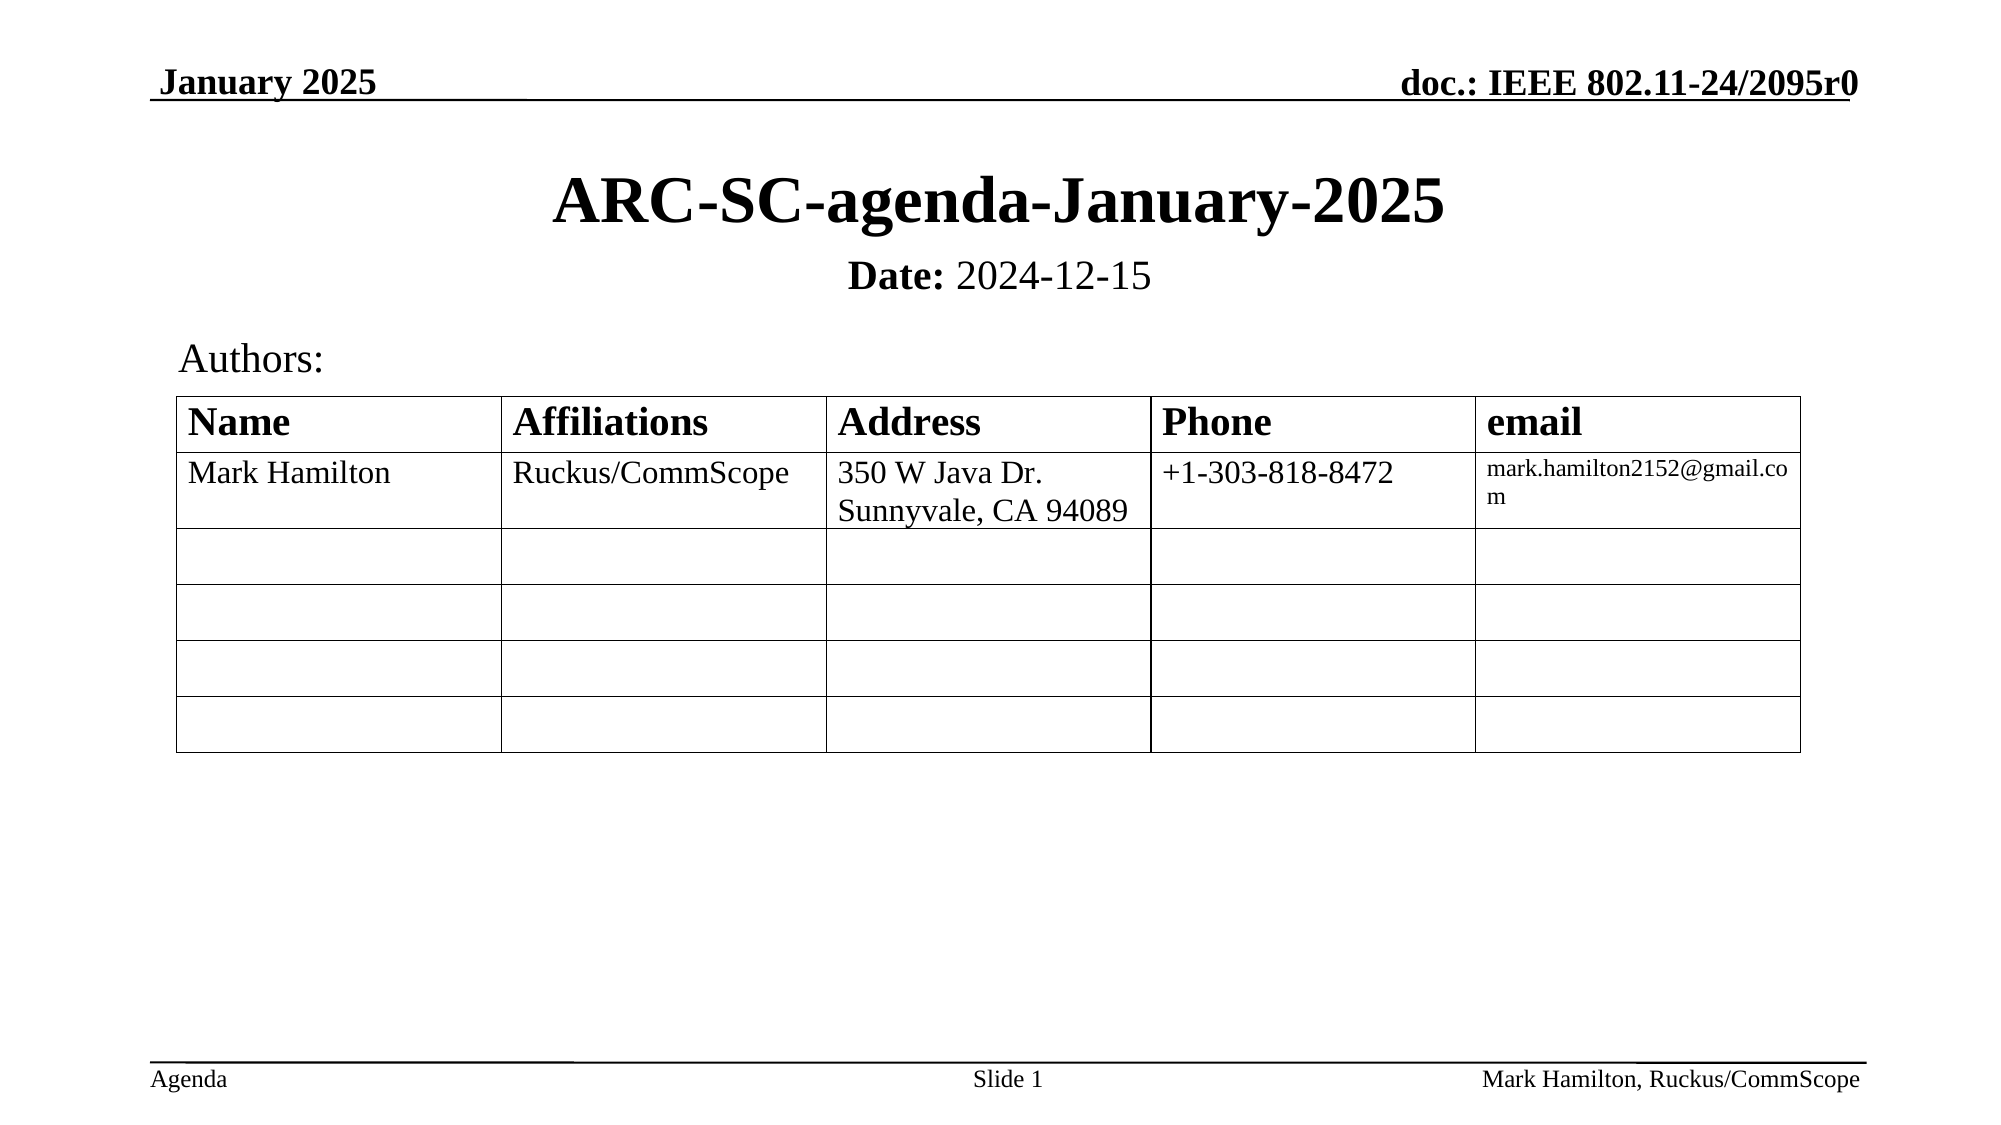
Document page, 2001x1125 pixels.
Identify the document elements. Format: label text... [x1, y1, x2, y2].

title ARC-SC-agenda-January-2025 [149, 151, 1851, 241]
subtitle Date: 2024-12-15 [299, 239, 1701, 319]
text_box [161, 396, 1850, 804]
slide_number Slide 1 [950, 1061, 1067, 1123]
text_box Authors: [162, 323, 401, 387]
